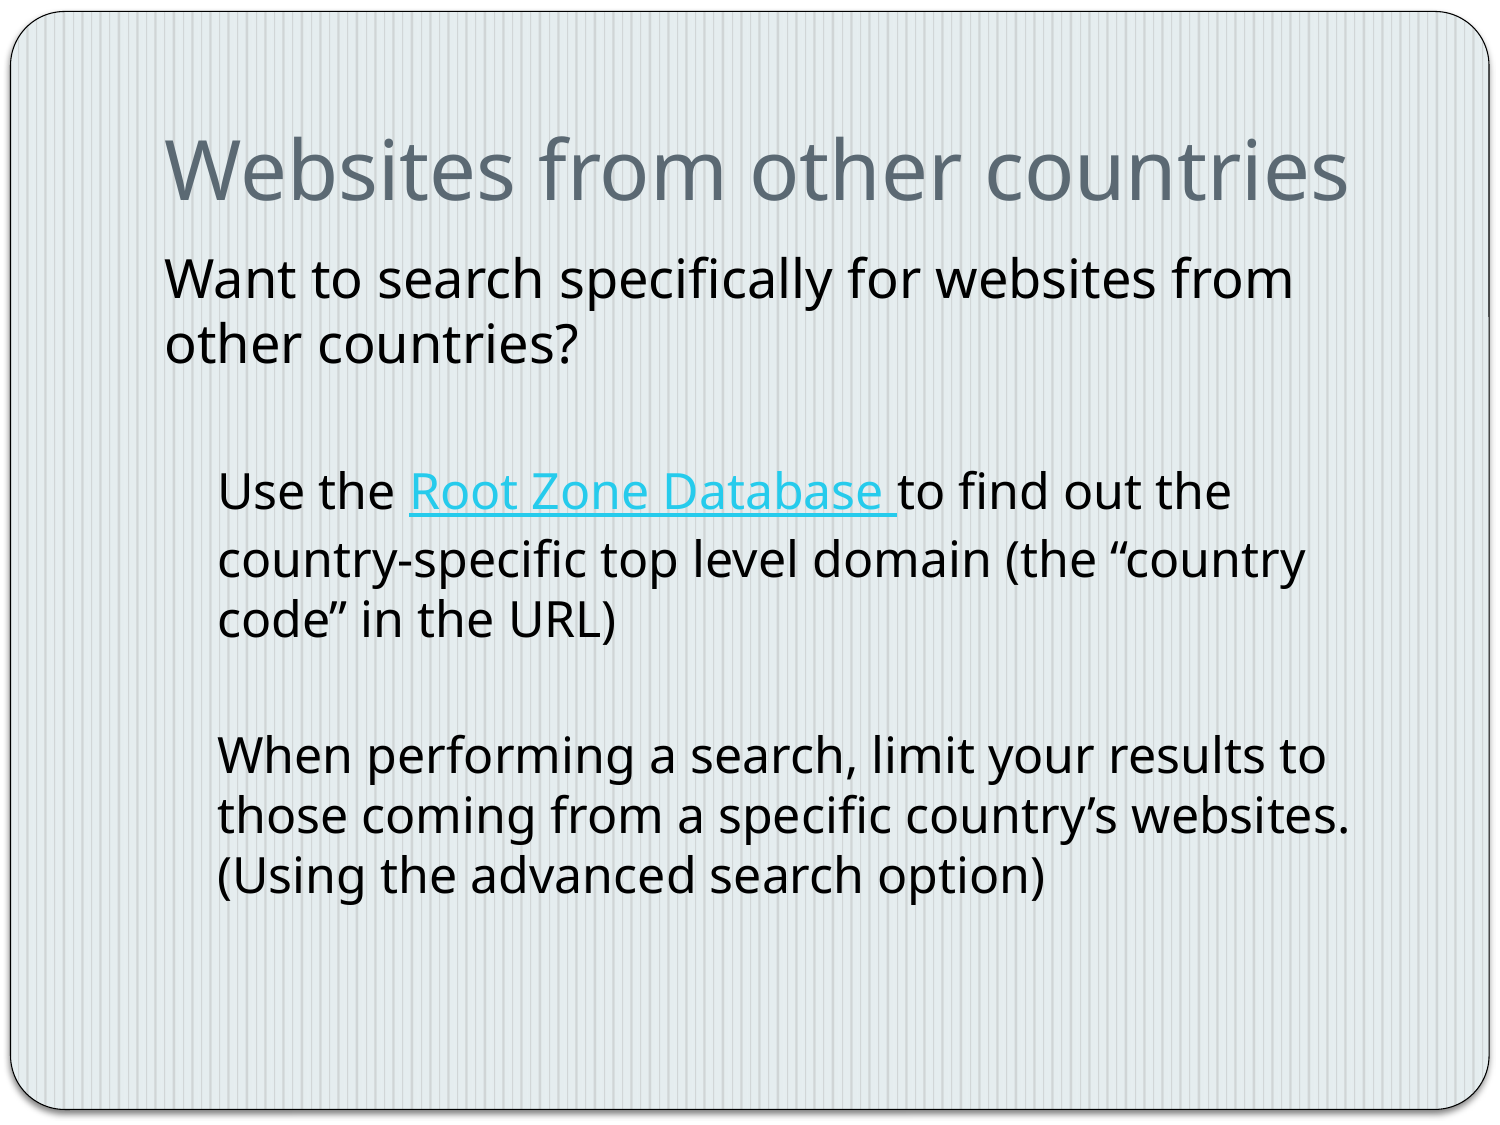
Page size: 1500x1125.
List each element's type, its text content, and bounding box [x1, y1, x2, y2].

list Want to search specifically for websites from other countries? Use the Root Zone Database to find out the country-specific top level domain (the “country code” in the URL) When performing a search, limit your results to those coming from a specific country’s websites. (Using the advanced search option) [150, 237, 1425, 988]
title Websites from other countries [150, 45, 1425, 233]
